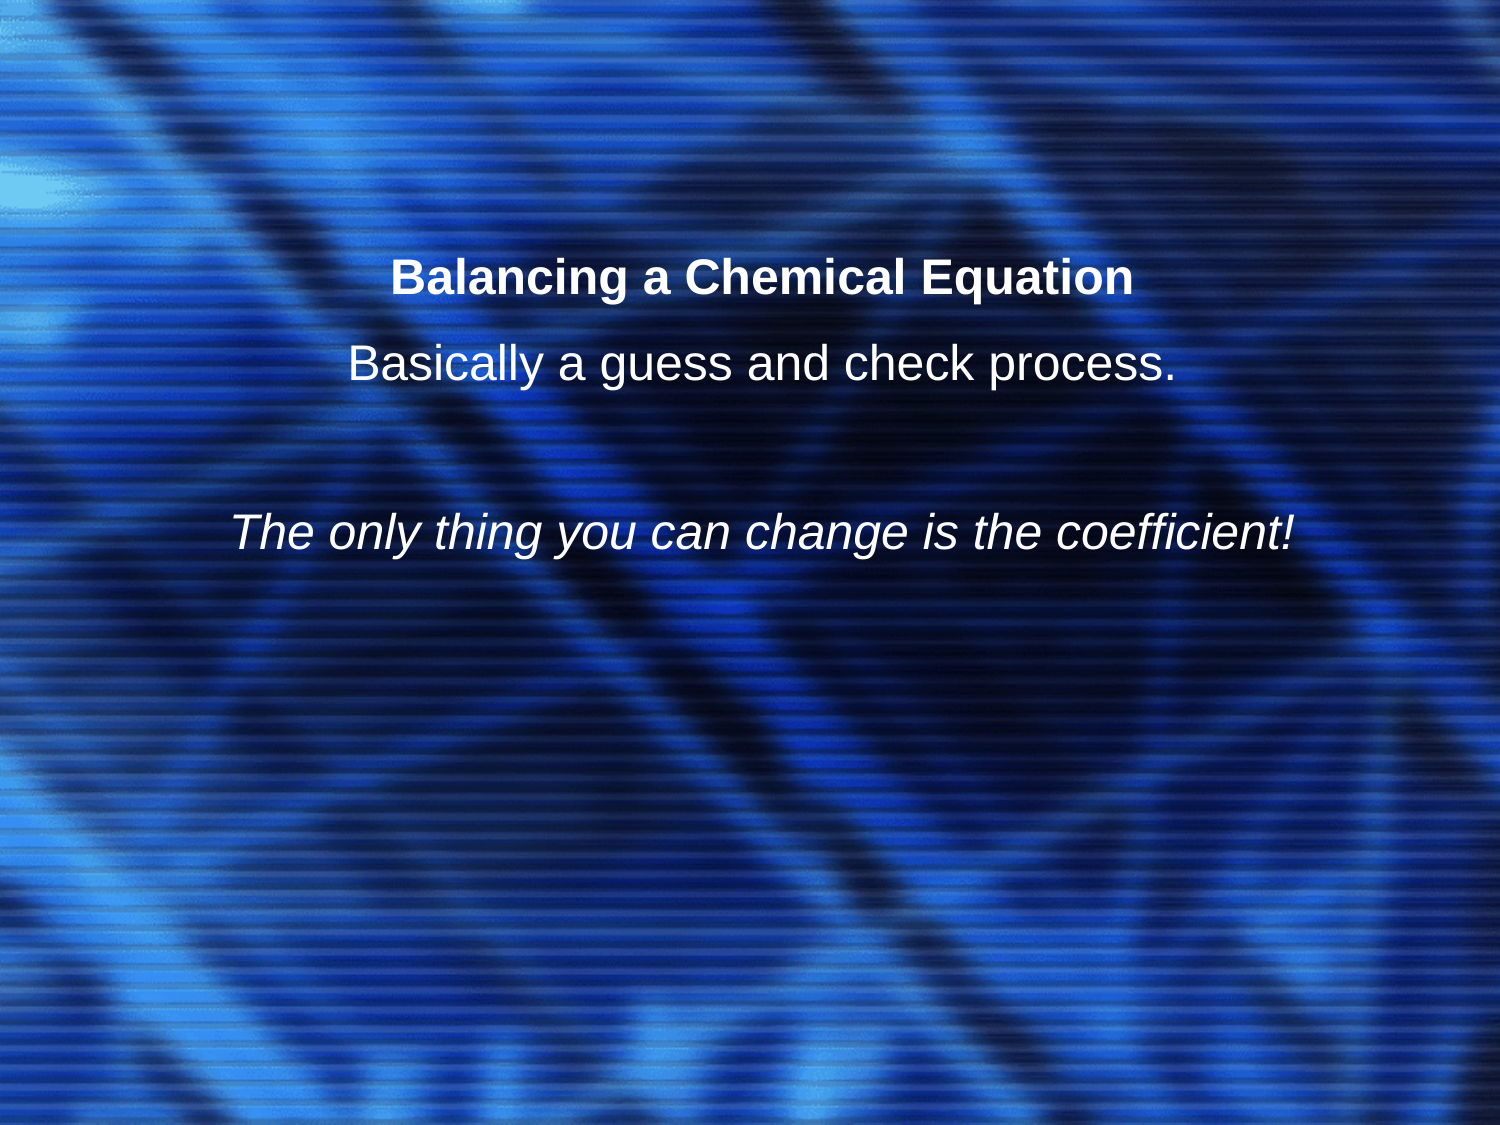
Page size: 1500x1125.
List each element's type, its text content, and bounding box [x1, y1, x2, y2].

picture [0, 0, 1500, 1125]
text_box Balancing a Chemical Equation Basically a guess and check process. The only thing you can change is the coefficient! [24, 237, 1500, 568]
